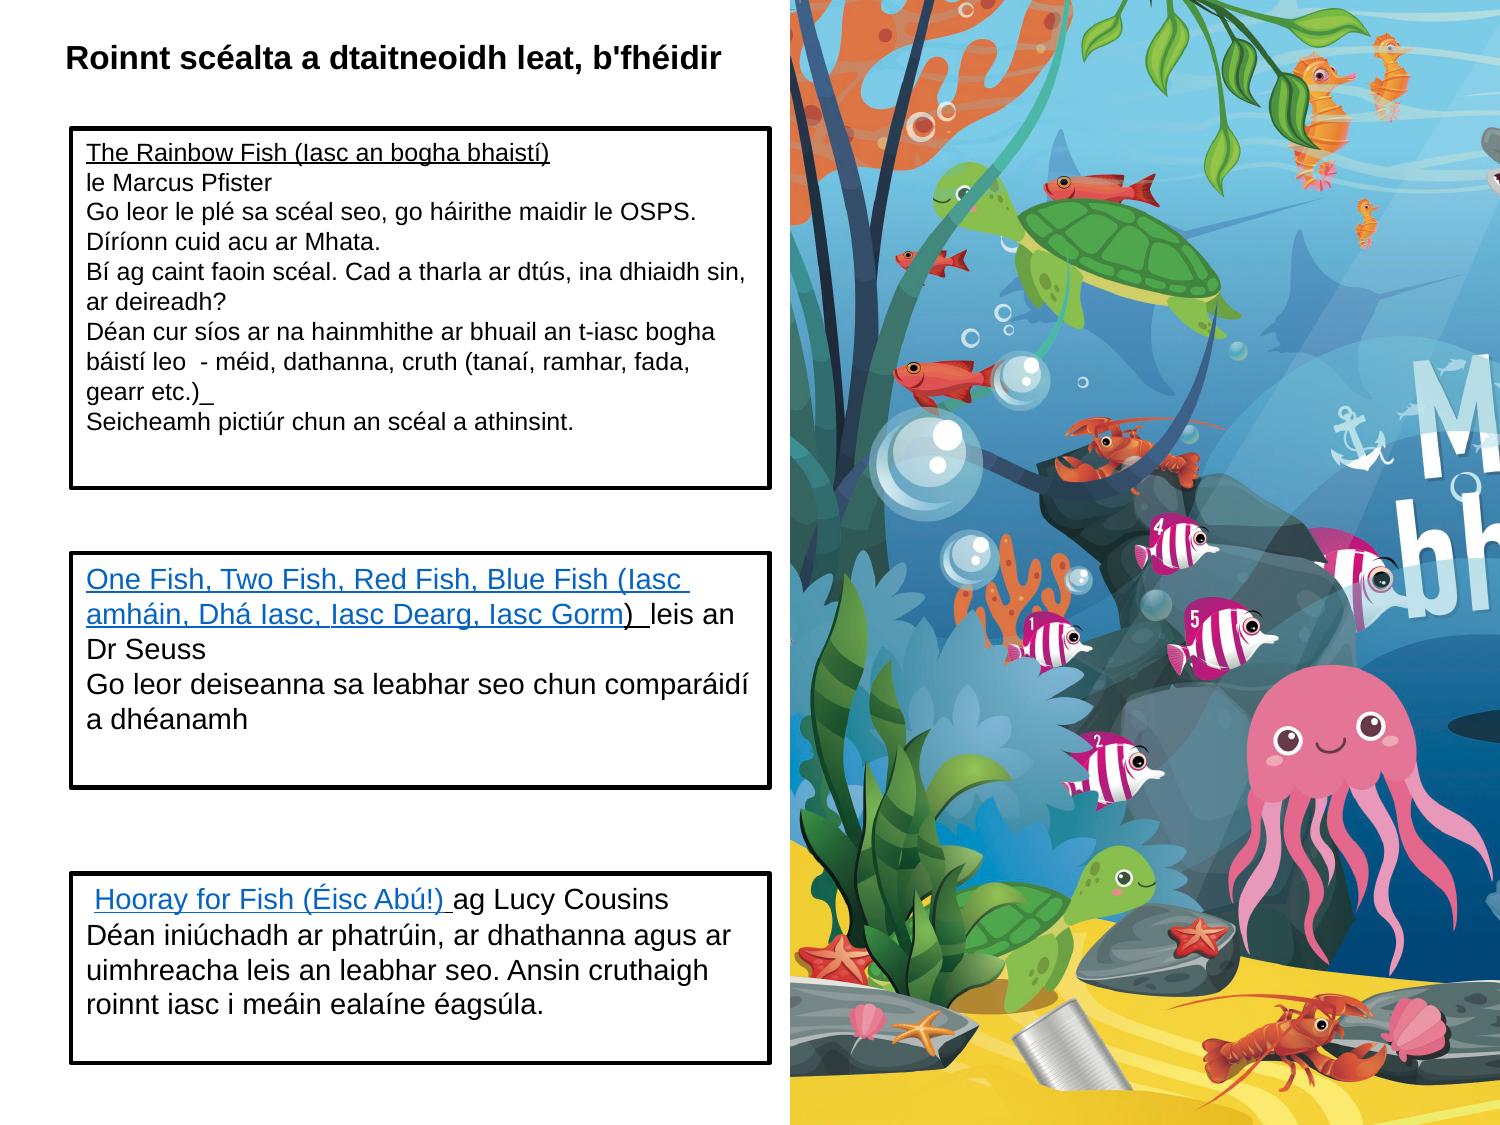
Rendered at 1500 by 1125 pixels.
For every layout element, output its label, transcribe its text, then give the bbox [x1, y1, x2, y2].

picture [789, 0, 1500, 1125]
text_box One Fish, Two Fish, Red Fish, Blue Fish (Iasc amháin, Dhá Iasc, Iasc Dearg, Iasc Gorm) leis an Dr Seuss Go leor deiseanna sa leabhar seo chun comparáidí a dhéanamh [71, 552, 770, 788]
text_box Hooray for Fish (Éisc Abú!) ag Lucy Cousins Déan iniúchadh ar phatrúin, ar dhathanna agus ar uimhreacha leis an leabhar seo. Ansin cruthaigh roinnt iasc i meáin ealaíne éagsúla. [71, 873, 770, 1064]
text_box Roinnt scéalta a dtaitneoidh leat, b'fhéidir [50, 28, 784, 84]
text_box The Rainbow Fish (Iasc an bogha bhaistí) le Marcus Pfister Go leor le plé sa scéal seo, go háirithe maidir le OSPS. Díríonn cuid acu ar Mhata. Bí ag caint faoin scéal. Cad a tharla ar dtús, ina dhiaidh sin, ar deireadh? Déan cur síos ar na hainmhithe ar bhuail an t-iasc bogha báistí leo - méid, dathanna, cruth (tanaí, ramhar, fada, gearr etc.)_ Seicheamh pictiúr chun an scéal a athinsint. [71, 128, 770, 488]
